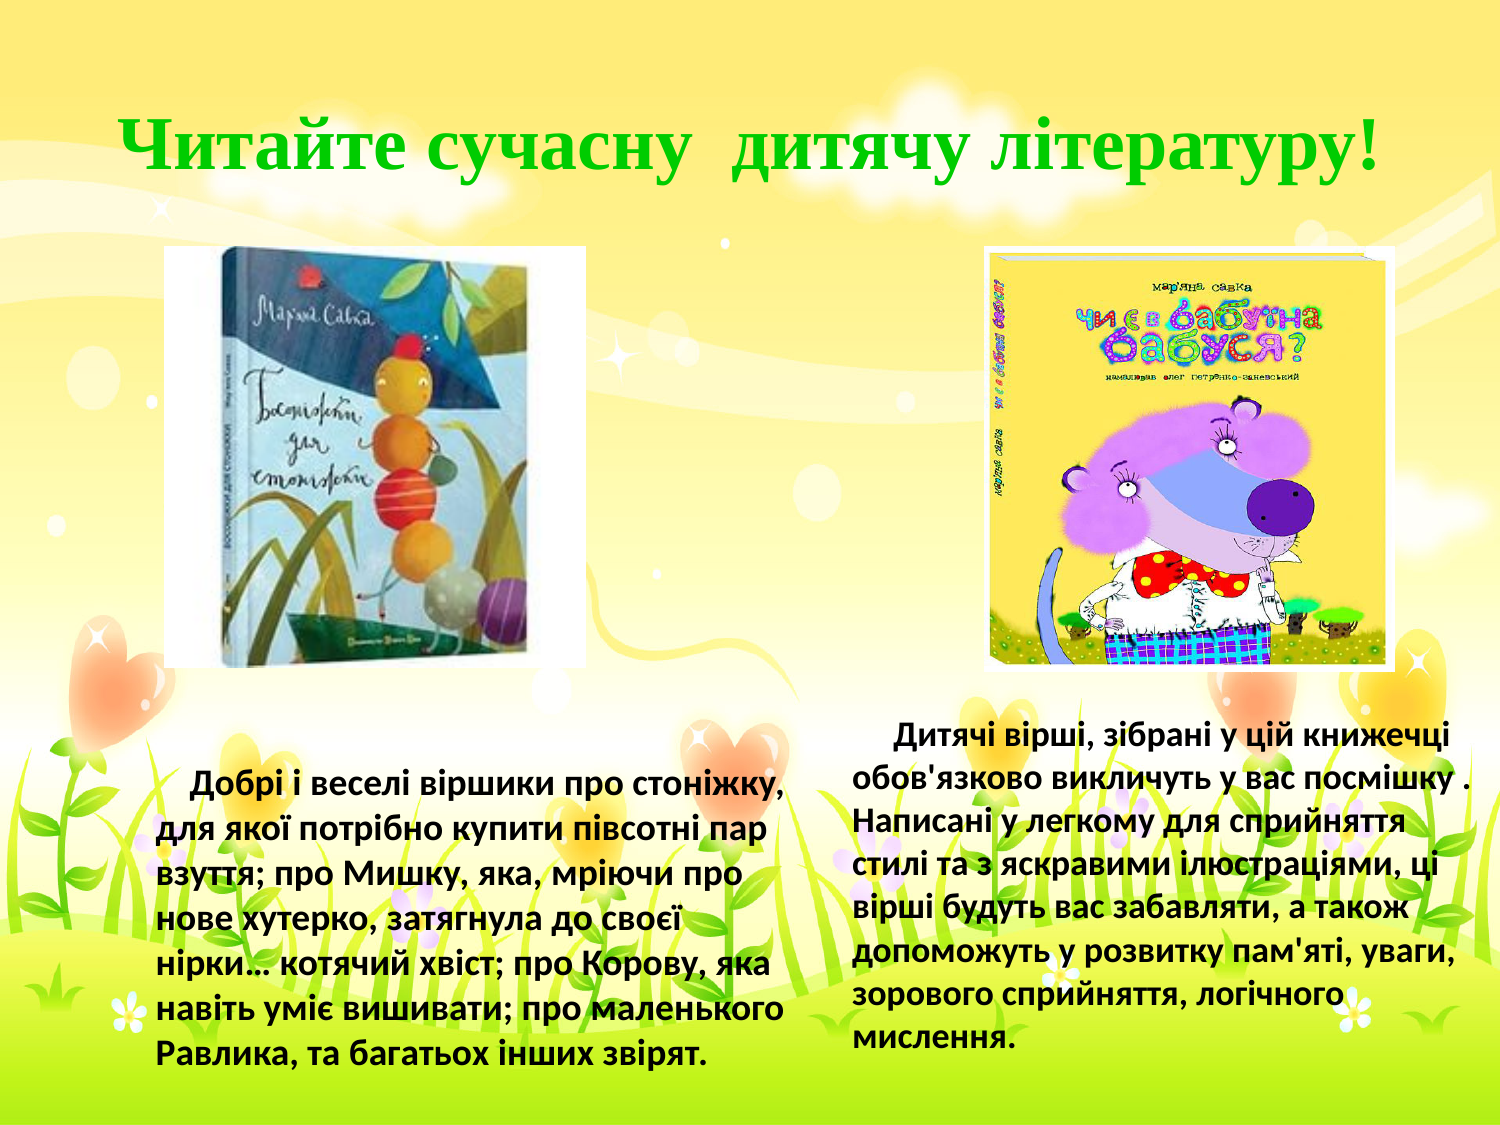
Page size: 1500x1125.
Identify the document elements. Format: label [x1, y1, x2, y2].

list [984, 245, 1395, 672]
list [163, 245, 587, 669]
picture [0, 0, 1500, 1125]
